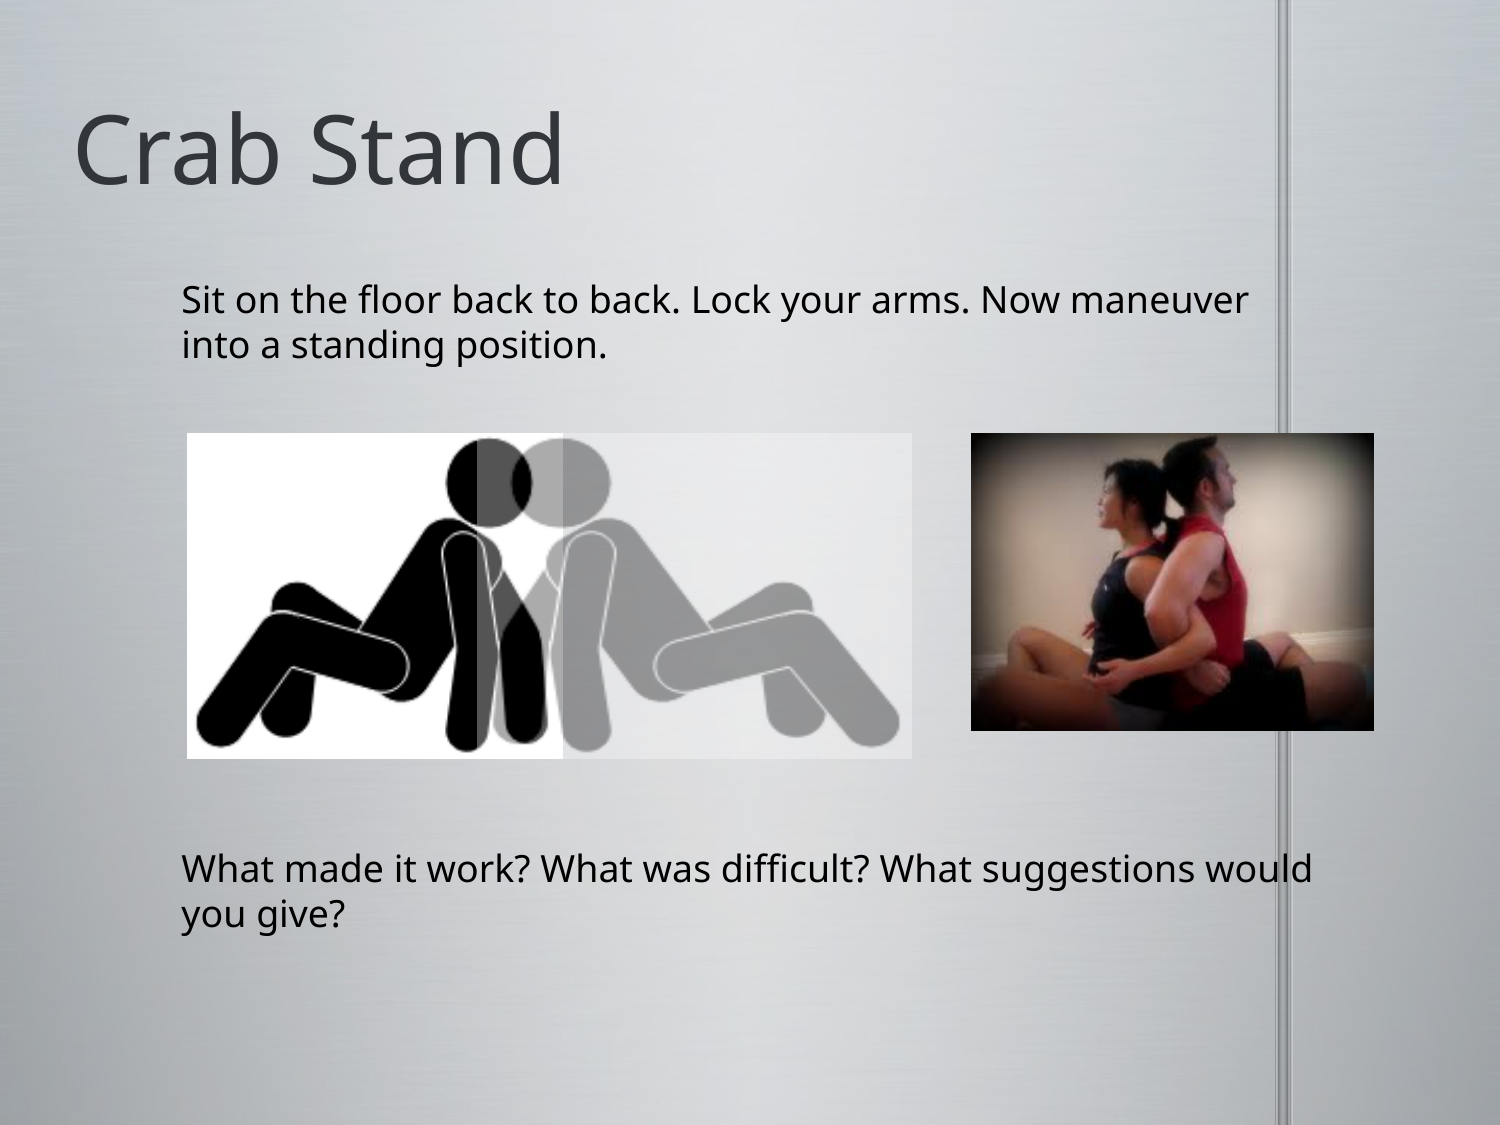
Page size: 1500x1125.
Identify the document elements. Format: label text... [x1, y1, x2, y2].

title Crab Stand [57, 86, 1220, 207]
text_box What made it work? What was difficult? What suggestions would you give? [166, 838, 1374, 943]
text_box Sit on the floor back to back. Lock your arms. Now maneuver into a standing position. [166, 269, 1321, 464]
picture [0, 0, 1500, 1125]
